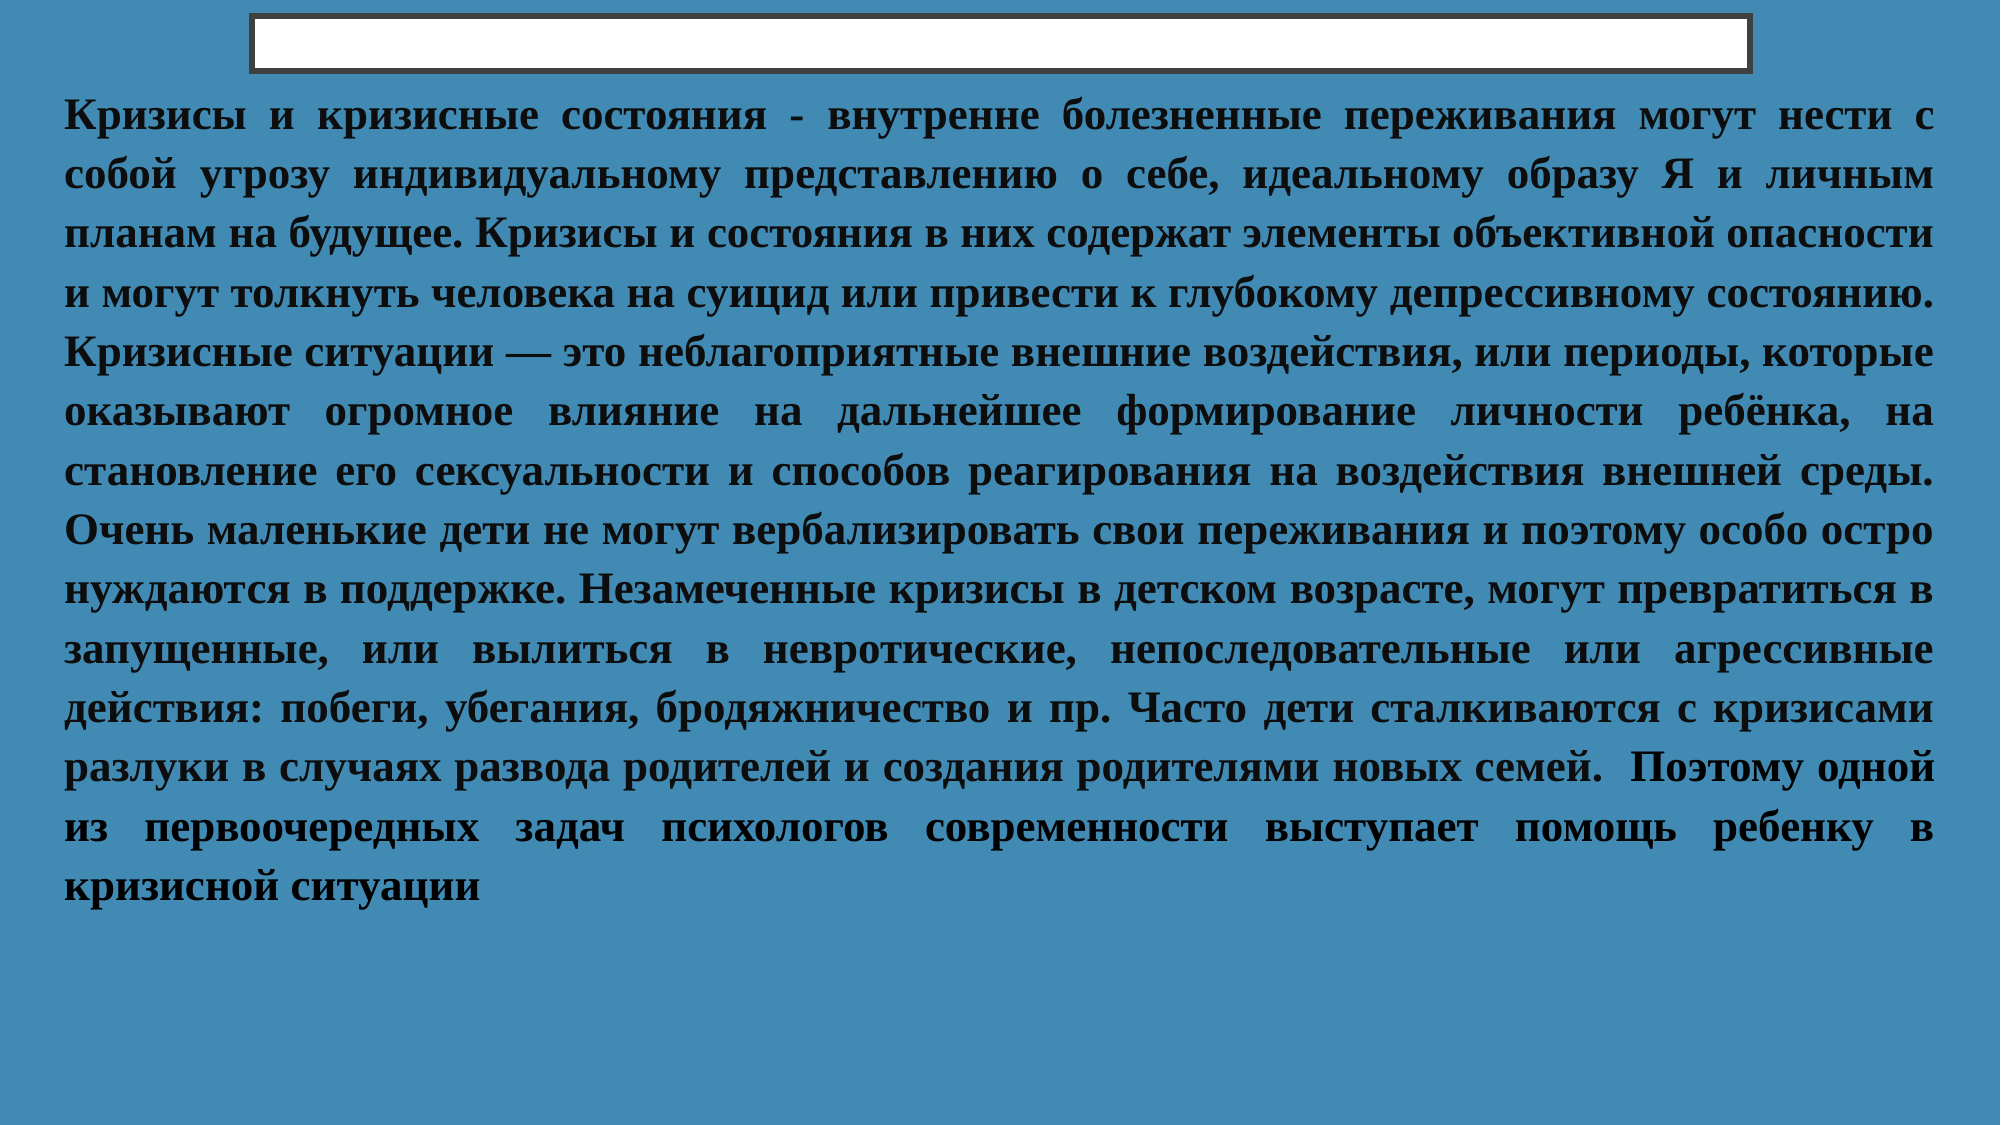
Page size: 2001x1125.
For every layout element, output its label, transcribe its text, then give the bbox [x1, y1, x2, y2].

subtitle Кризисы и кризисные состояния - внутренне болезненные переживания могут нести с собой угрозу индивидуальному представлению о себе, идеальному образу Я и личным планам на будущее. Кризисы и состояния в них содержат элементы объективной опасности и могут толкнуть человека на суицид или привести к глубокому депрессивному состоянию. Кризисные ситуации — это неблагоприятные внешние воздействия, или периоды, которые оказывают огромное влияние на дальнейшее формирование личности ребёнка, на становление его сексуальности и способов реагирования на воздействия внешней среды. Очень маленькие дети не могут вербализировать свои переживания и поэтому особо остро нуждаются в поддержке. Незамеченные кризисы в детском возрасте, могут превратиться в запущенные, или вылиться в невротические, непоследовательные или агрессивные действия: побеги, убегания, бродяжничество и пр. Часто дети сталкиваются с кризисами разлуки в случаях развода родителей и создания родителями новых семей. Поэтому одной из первоочередных задач психологов современности выступает помощь ребенку в кризисной ситуации [49, 71, 1951, 999]
title Актуальность исследования: [249, 13, 1753, 71]
